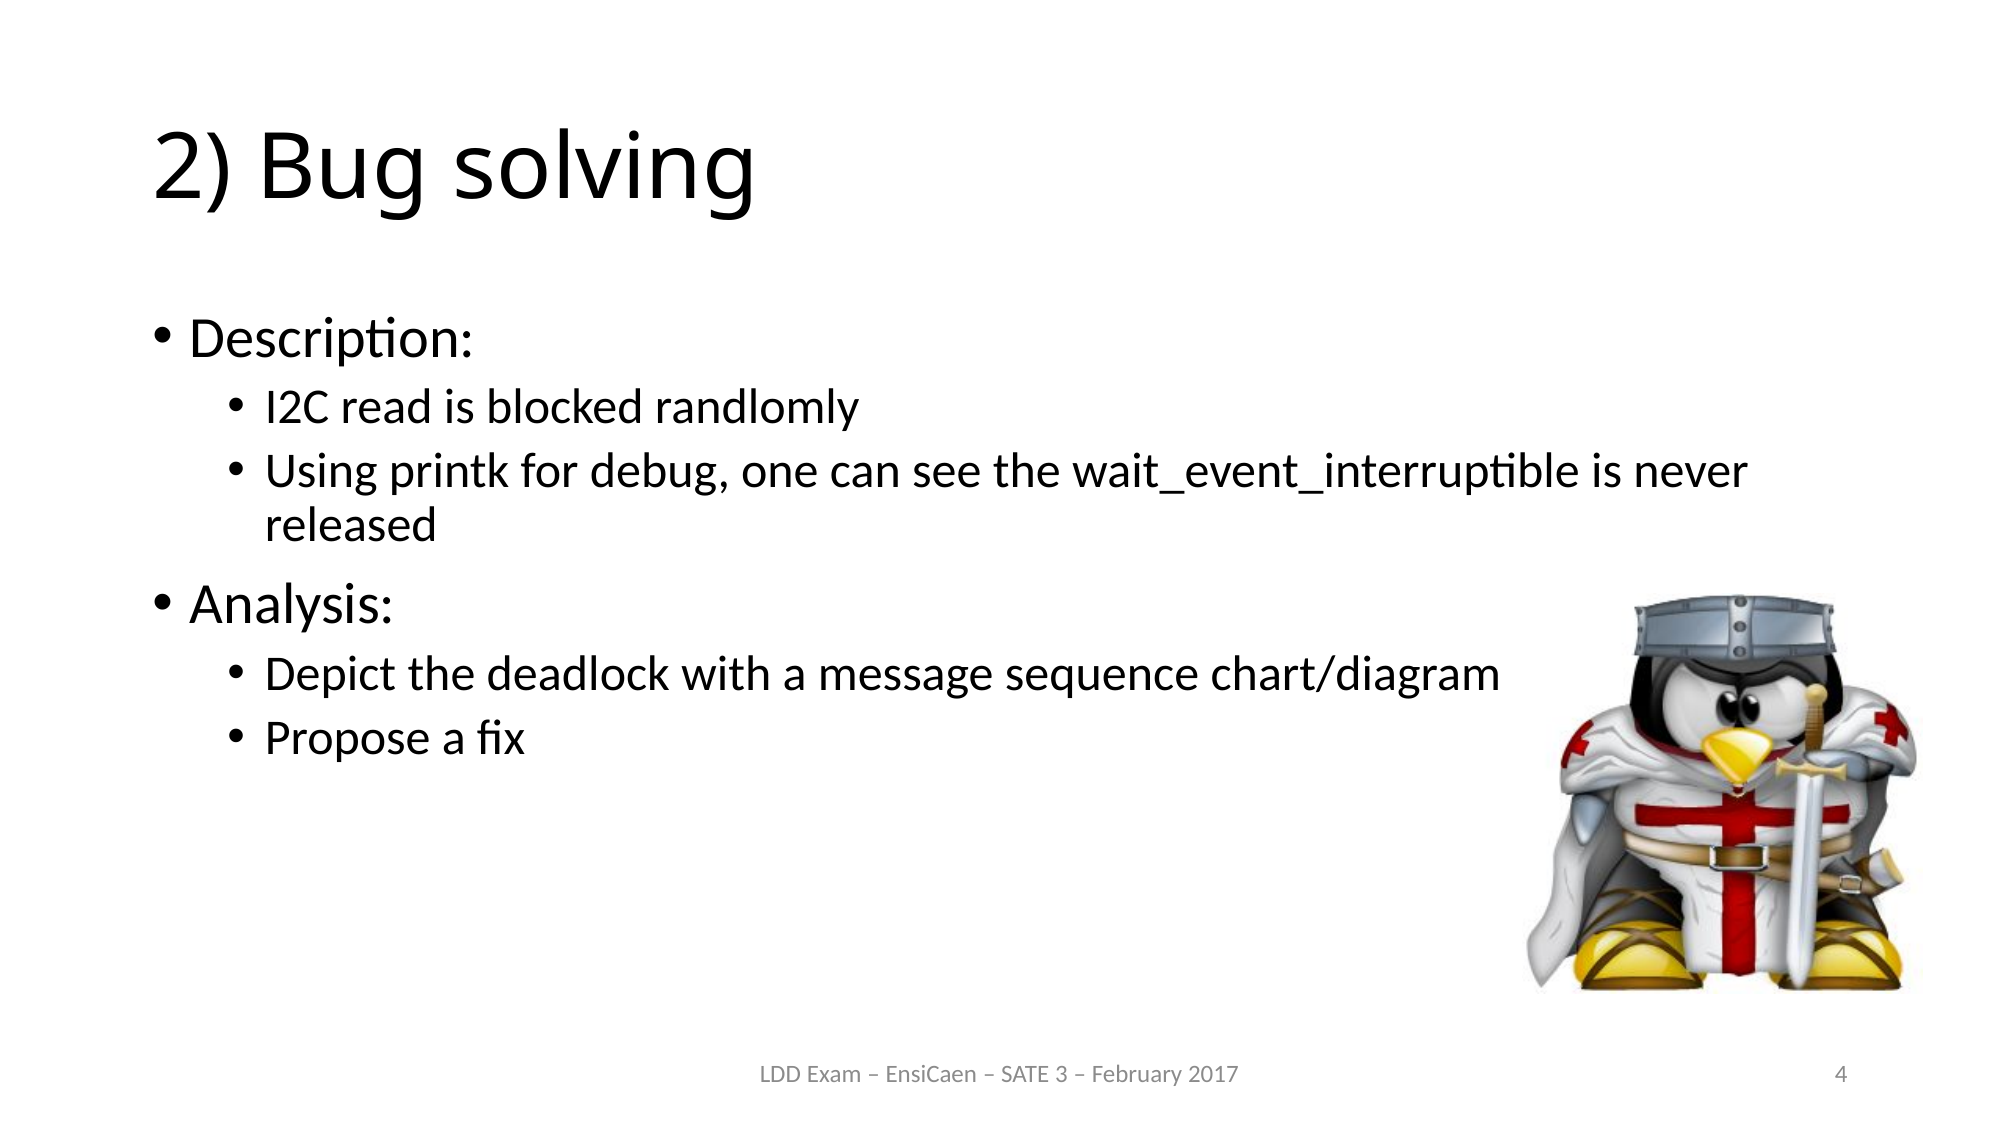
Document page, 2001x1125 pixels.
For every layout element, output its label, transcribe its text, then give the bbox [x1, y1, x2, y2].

picture [1522, 593, 1923, 994]
list Description: I2C read is blocked randlomly Using printk for debug, one can see the wait_event_interruptible is never released Analysis: Depict the deadlock with a message sequence chart/diagram Propose a fix [137, 299, 1863, 1014]
slide_number 4 [1412, 1042, 1863, 1103]
footer LDD Exam – EnsiCaen – SATE 3 – February 2017 [662, 1042, 1338, 1103]
title 2) Bug solving [137, 59, 1863, 278]
